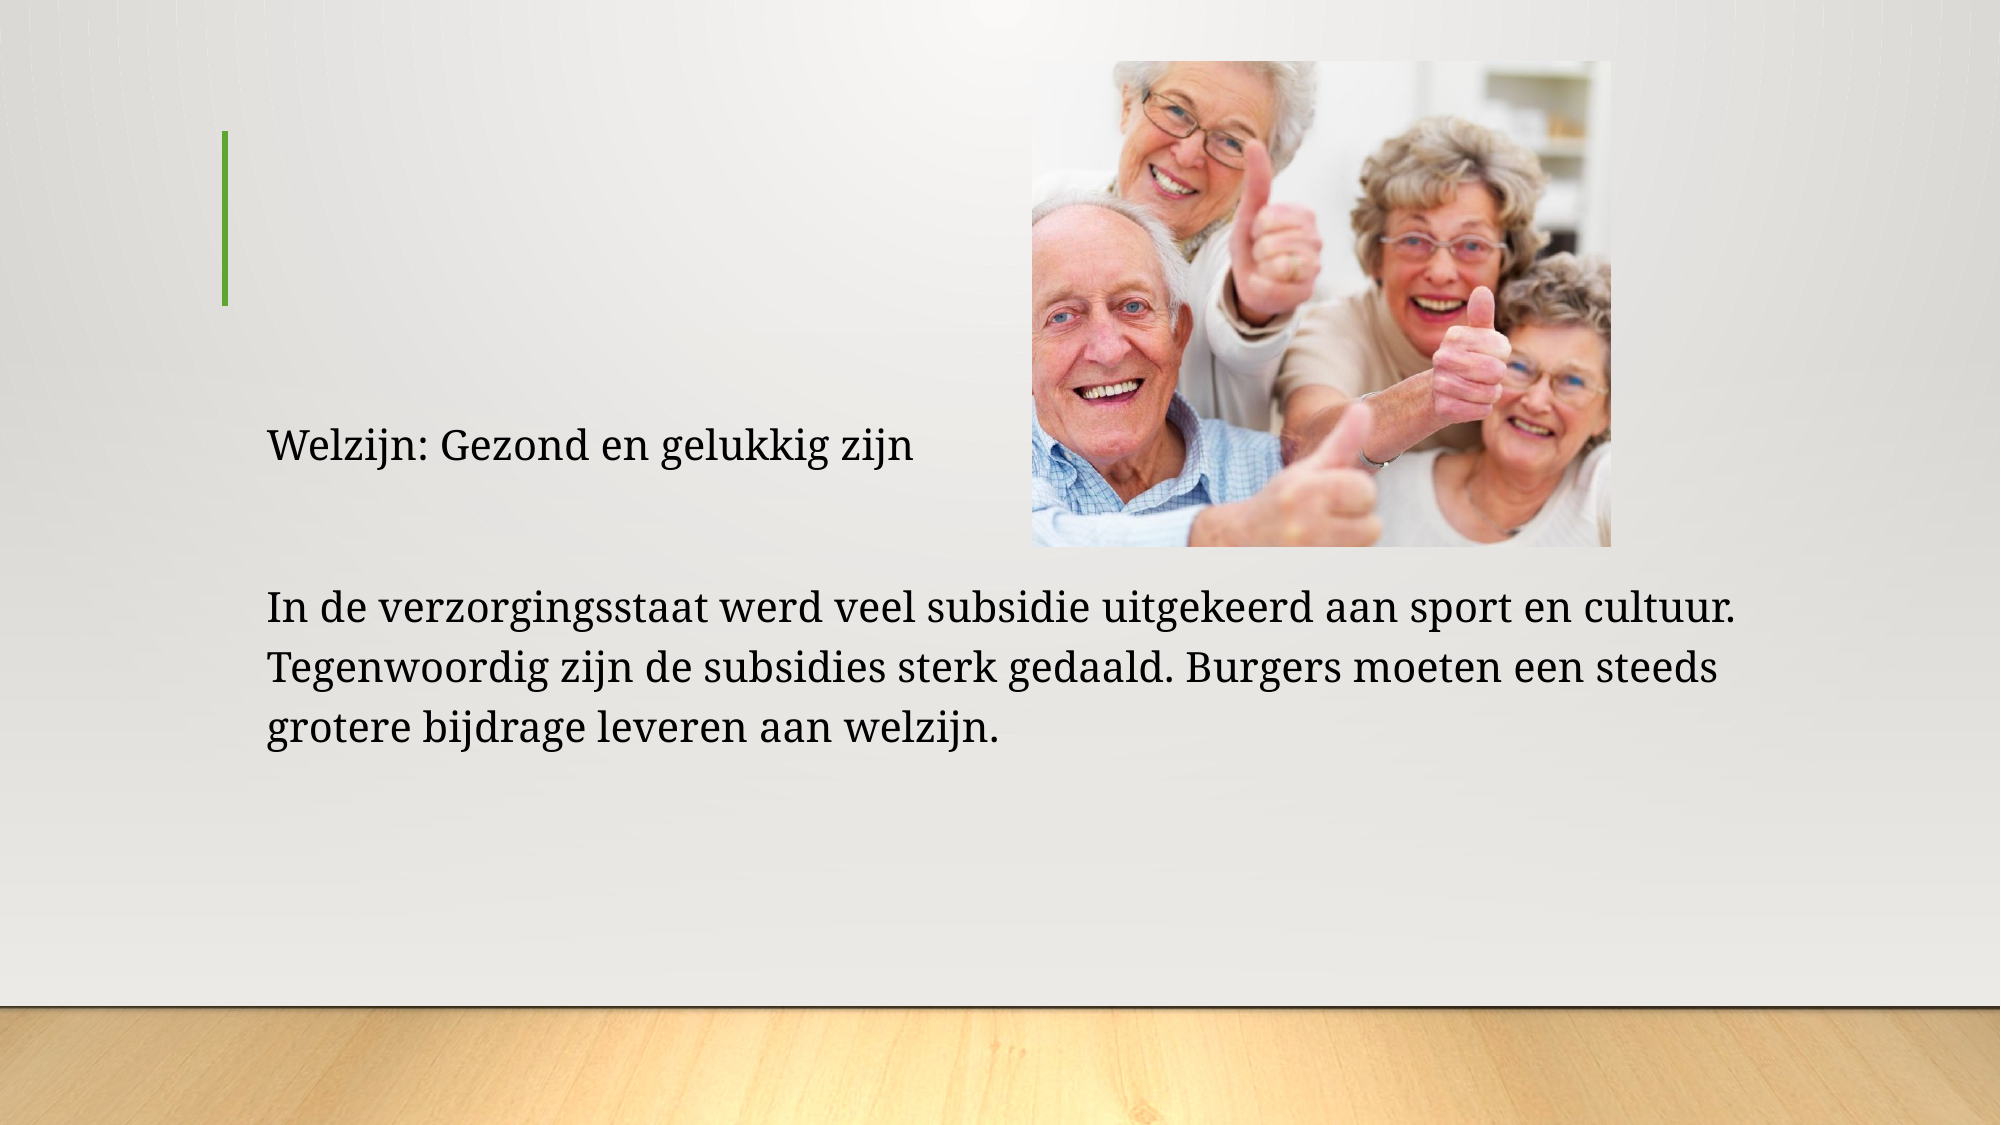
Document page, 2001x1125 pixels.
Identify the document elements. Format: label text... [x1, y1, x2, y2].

picture [1032, 61, 1611, 547]
picture [0, 1006, 2000, 1125]
list Welzijn: Gezond en gelukkig zijn In de verzorgingsstaat werd veel subsidie uitgekeerd aan sport en cultuur. Tegenwoordig zijn de subsidies sterk gedaald. Burgers moeten een steeds grotere bijdrage leveren aan welzijn. [251, 330, 1814, 897]
